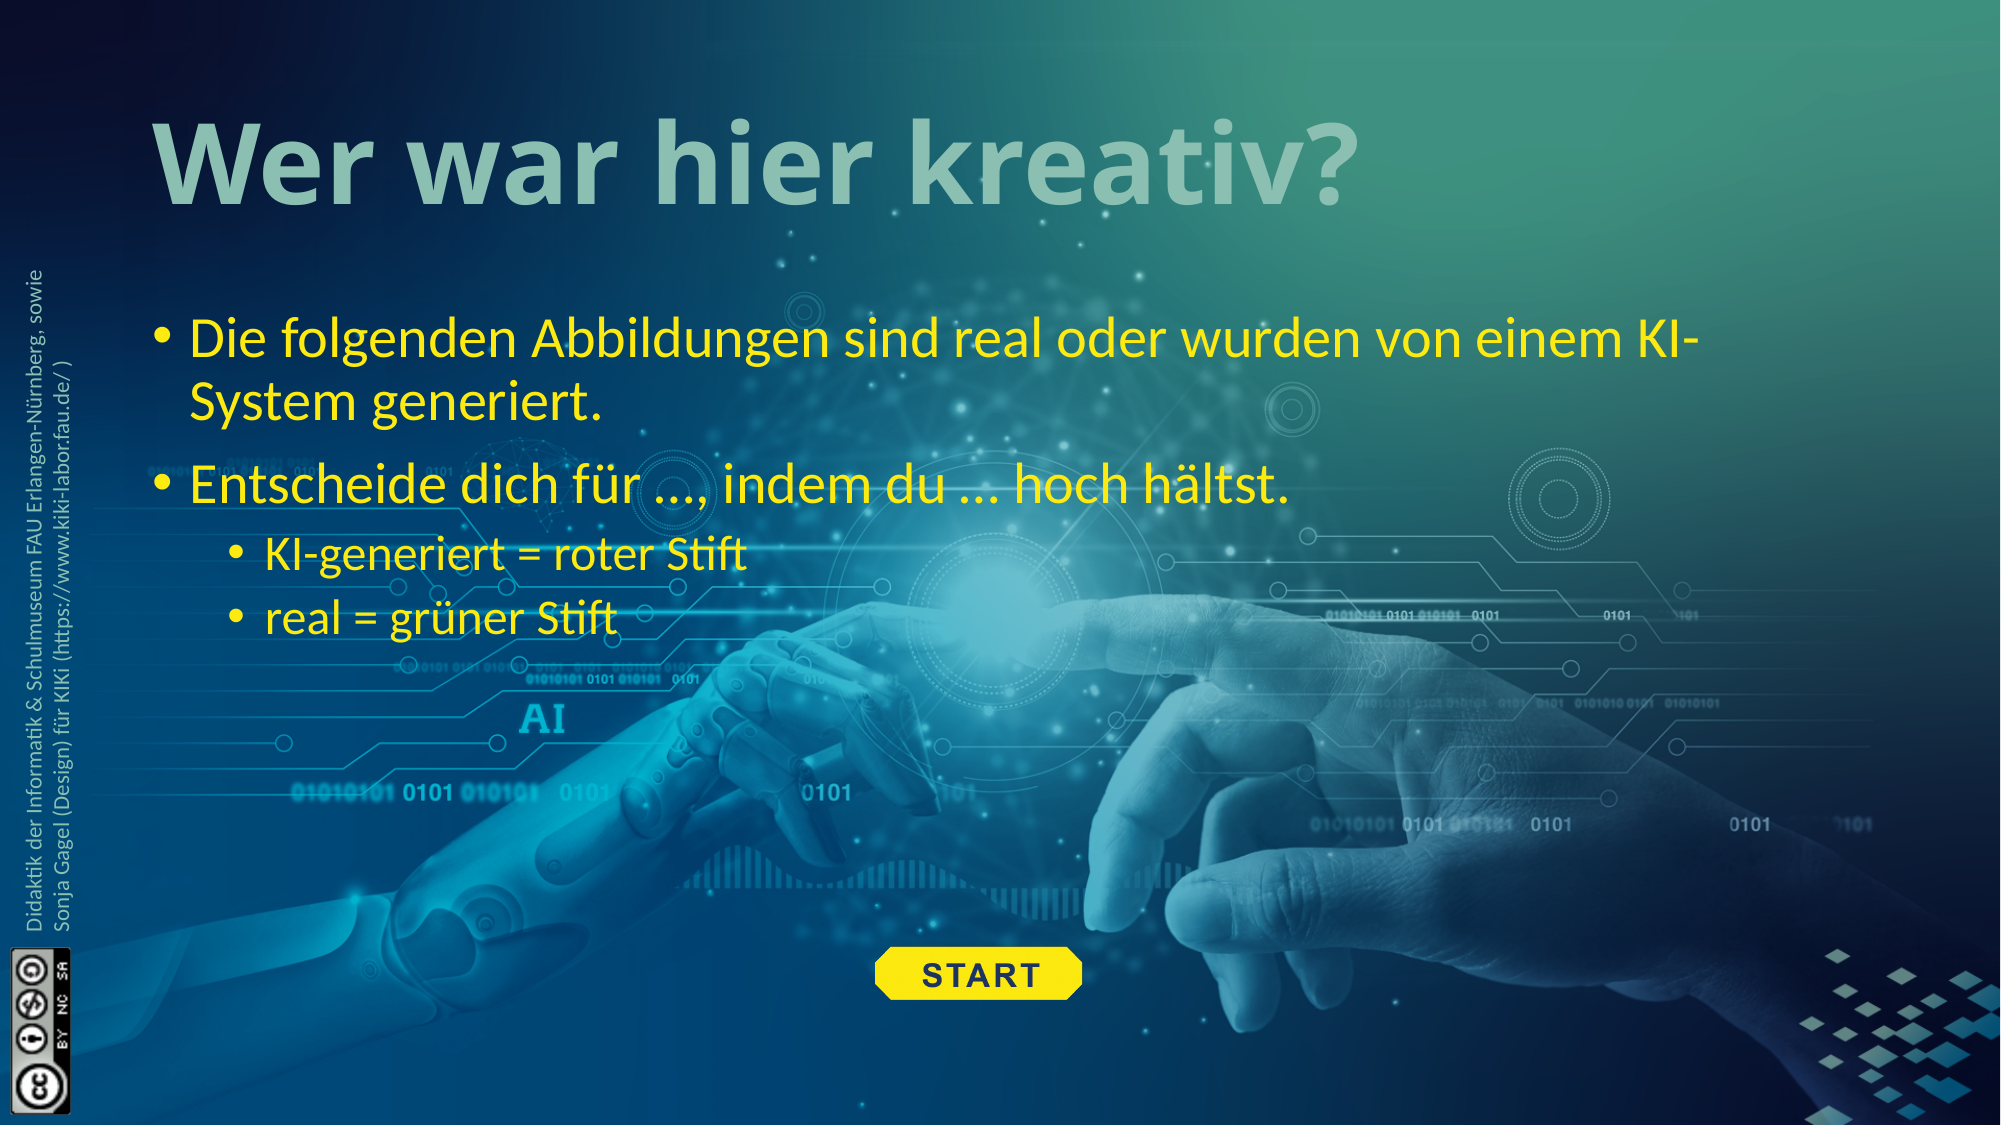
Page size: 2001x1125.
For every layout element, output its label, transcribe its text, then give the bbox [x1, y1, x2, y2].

list Die folgenden Abbildungen sind real oder wurden von einem KI-System generiert. Entscheide dich für …, indem du … hoch hältst. KI-generiert = roter Stift real = grüner Stift [137, 299, 1863, 1014]
picture [0, 0, 2001, 1125]
title Wer war hier kreativ? [137, 59, 1863, 278]
